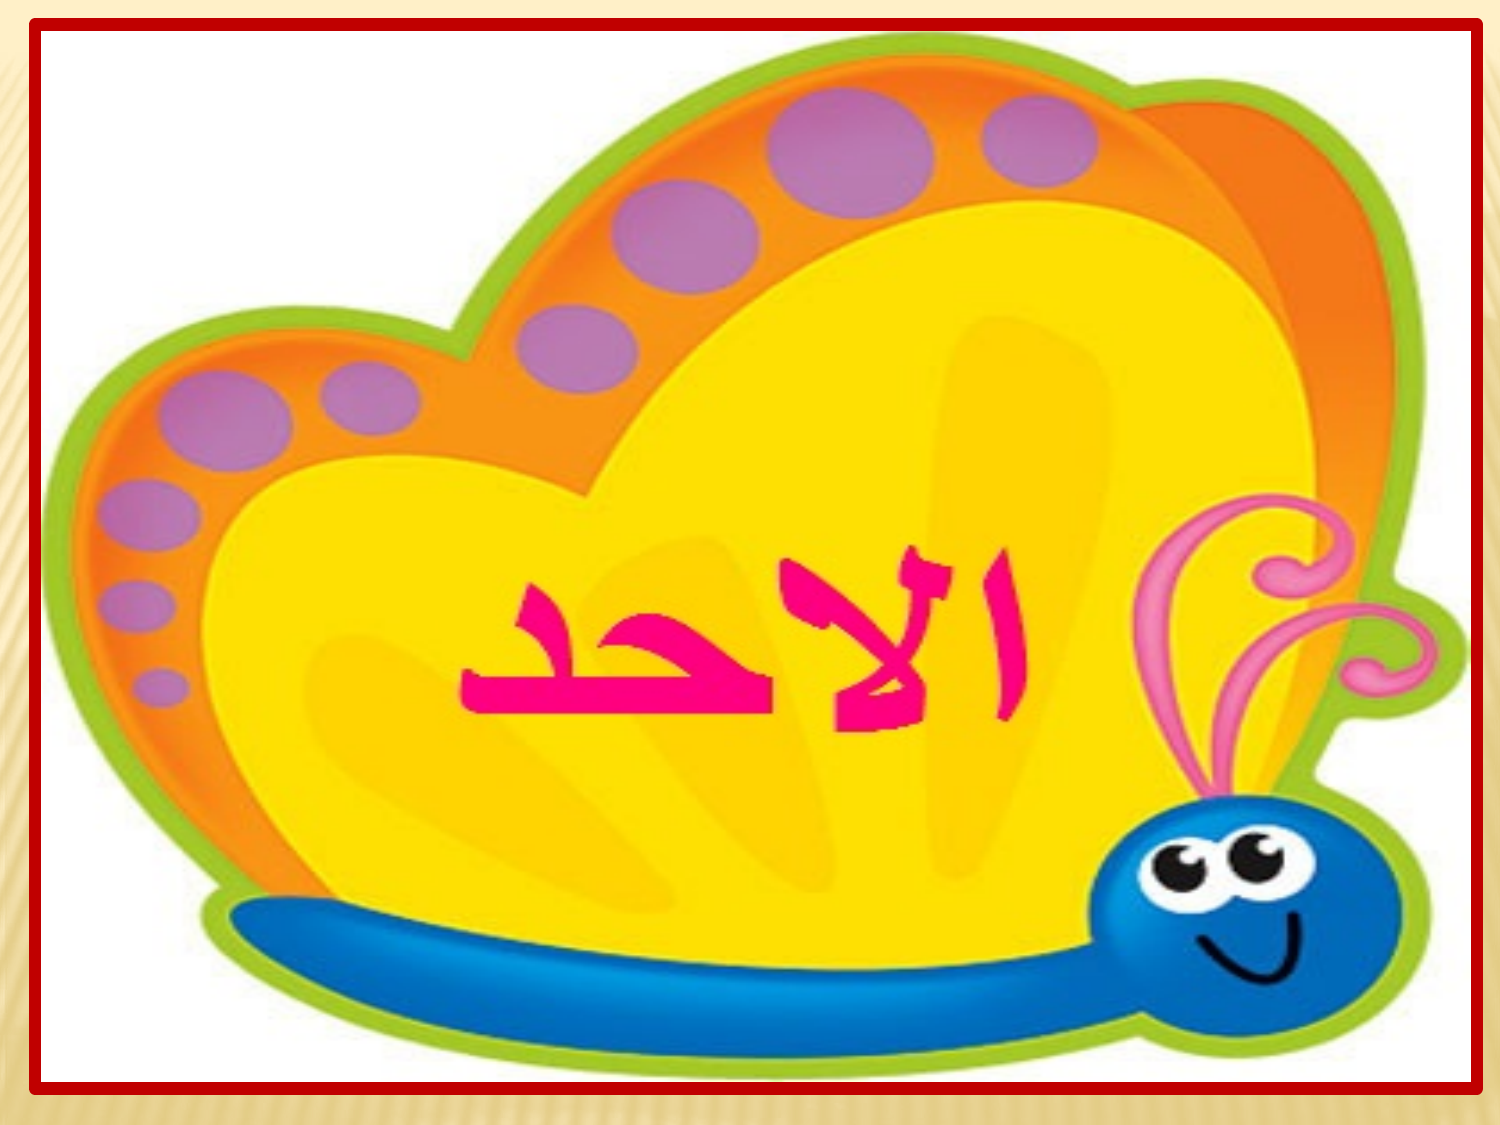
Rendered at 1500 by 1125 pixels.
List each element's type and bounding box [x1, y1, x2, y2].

picture [40, 30, 1471, 1083]
